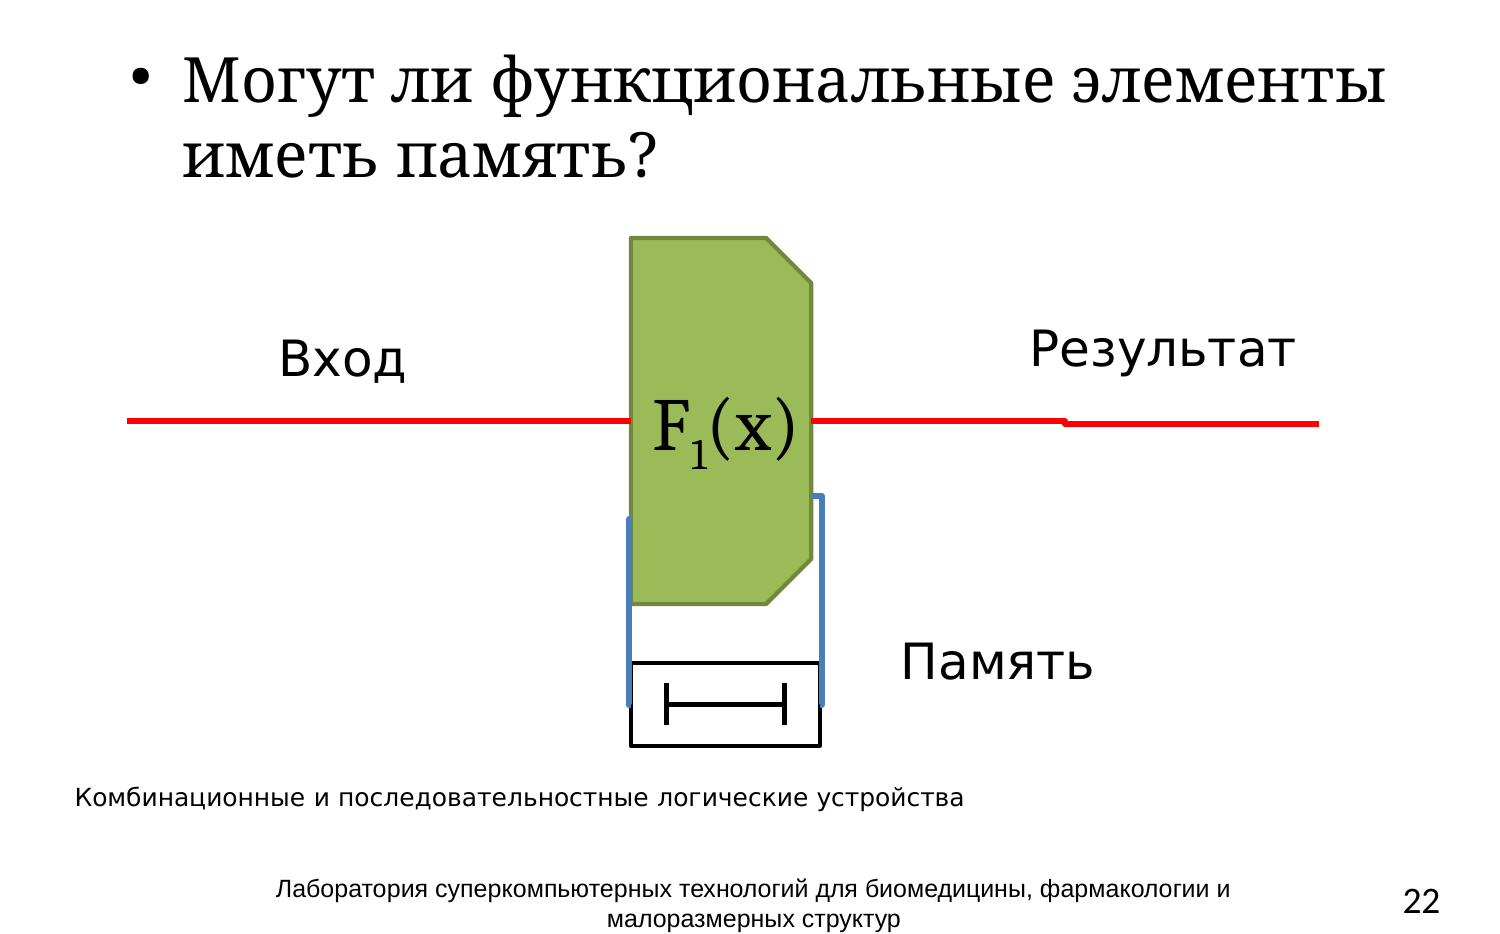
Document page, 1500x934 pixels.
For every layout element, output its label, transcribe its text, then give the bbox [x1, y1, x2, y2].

text_box Память [885, 621, 1111, 697]
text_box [630, 237, 823, 605]
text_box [711, 595, 920, 605]
text_box Вход [263, 318, 423, 394]
text_box Комбинационные и последовательностные логические устройства [59, 773, 981, 819]
text_box 22 [1387, 868, 1473, 918]
text_box Лаборатория суперкомпьютерных технологий для биомедицины, фармакологии и малоразмерных структур [171, 864, 1338, 915]
text_box Результат [1014, 308, 1313, 384]
title Могут ли функциональные элементы иметь память? [75, 29, 1425, 201]
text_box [811, 420, 1319, 424]
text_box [630, 663, 820, 746]
